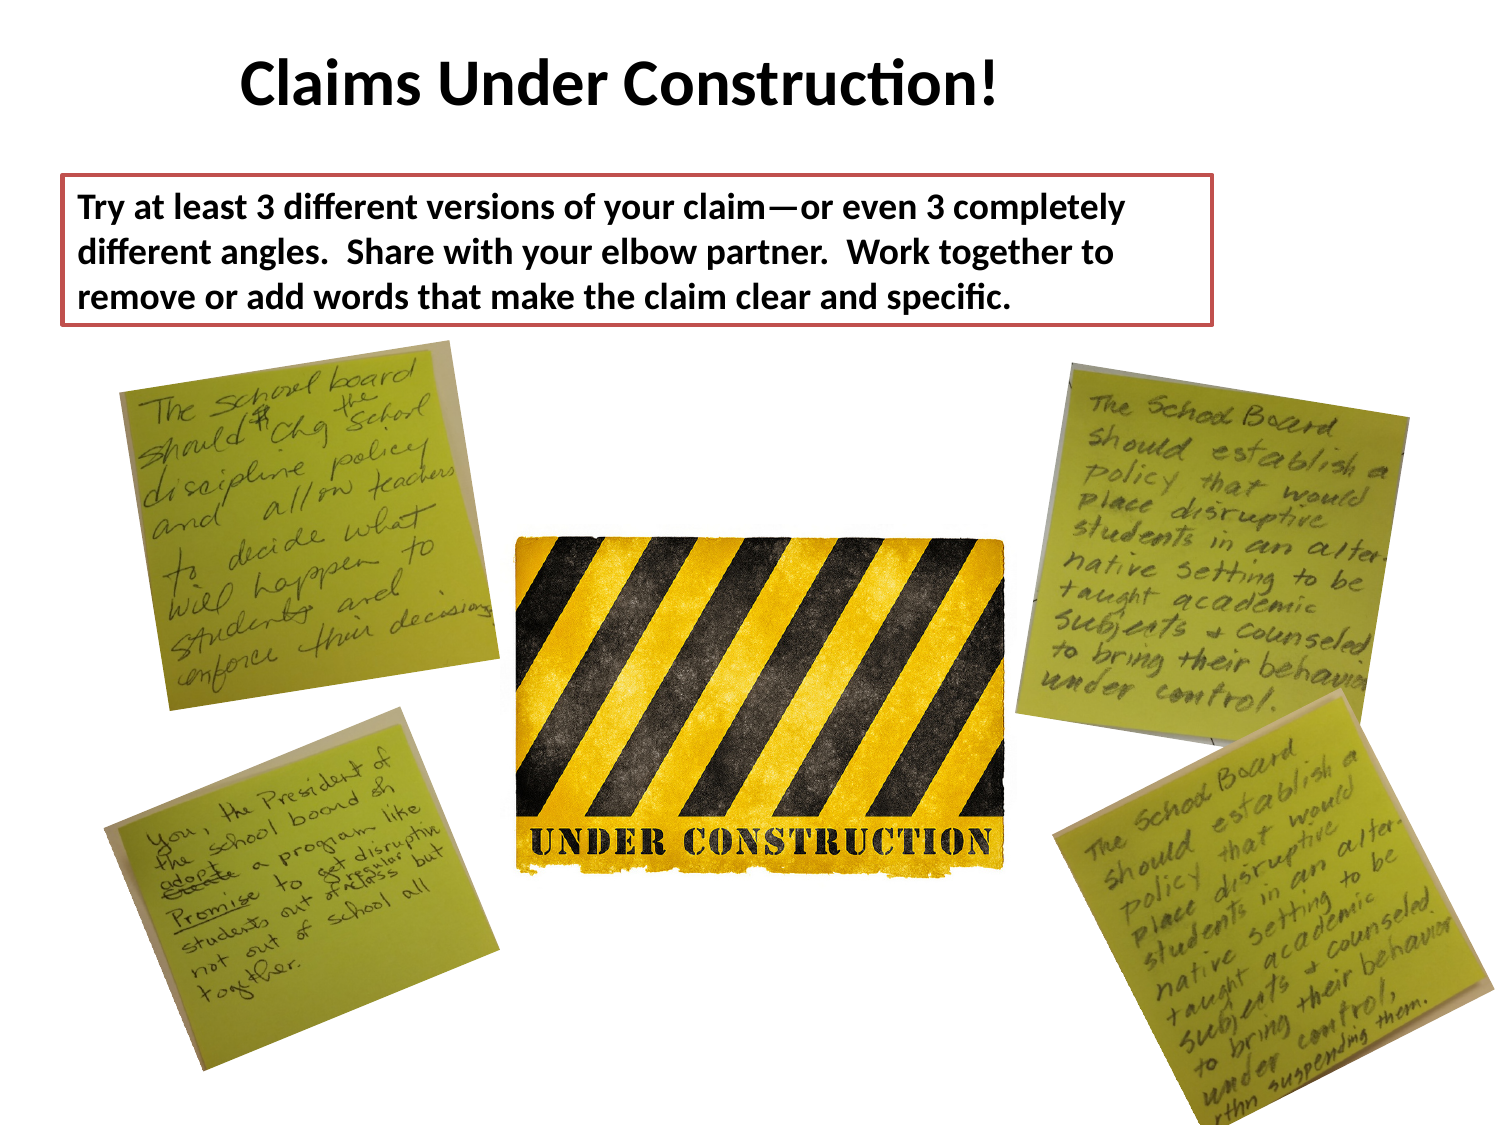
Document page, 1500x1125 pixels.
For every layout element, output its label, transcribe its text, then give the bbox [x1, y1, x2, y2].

picture [119, 340, 1495, 1125]
picture [103, 706, 500, 1072]
text_box Try at least 3 different versions of your claim—or even 3 completely different angles. Share with your elbow partner. Work together to remove or add words that make the claim clear and specific. [60, 173, 1214, 327]
subtitle Claims Under Construction! [225, 31, 1304, 319]
